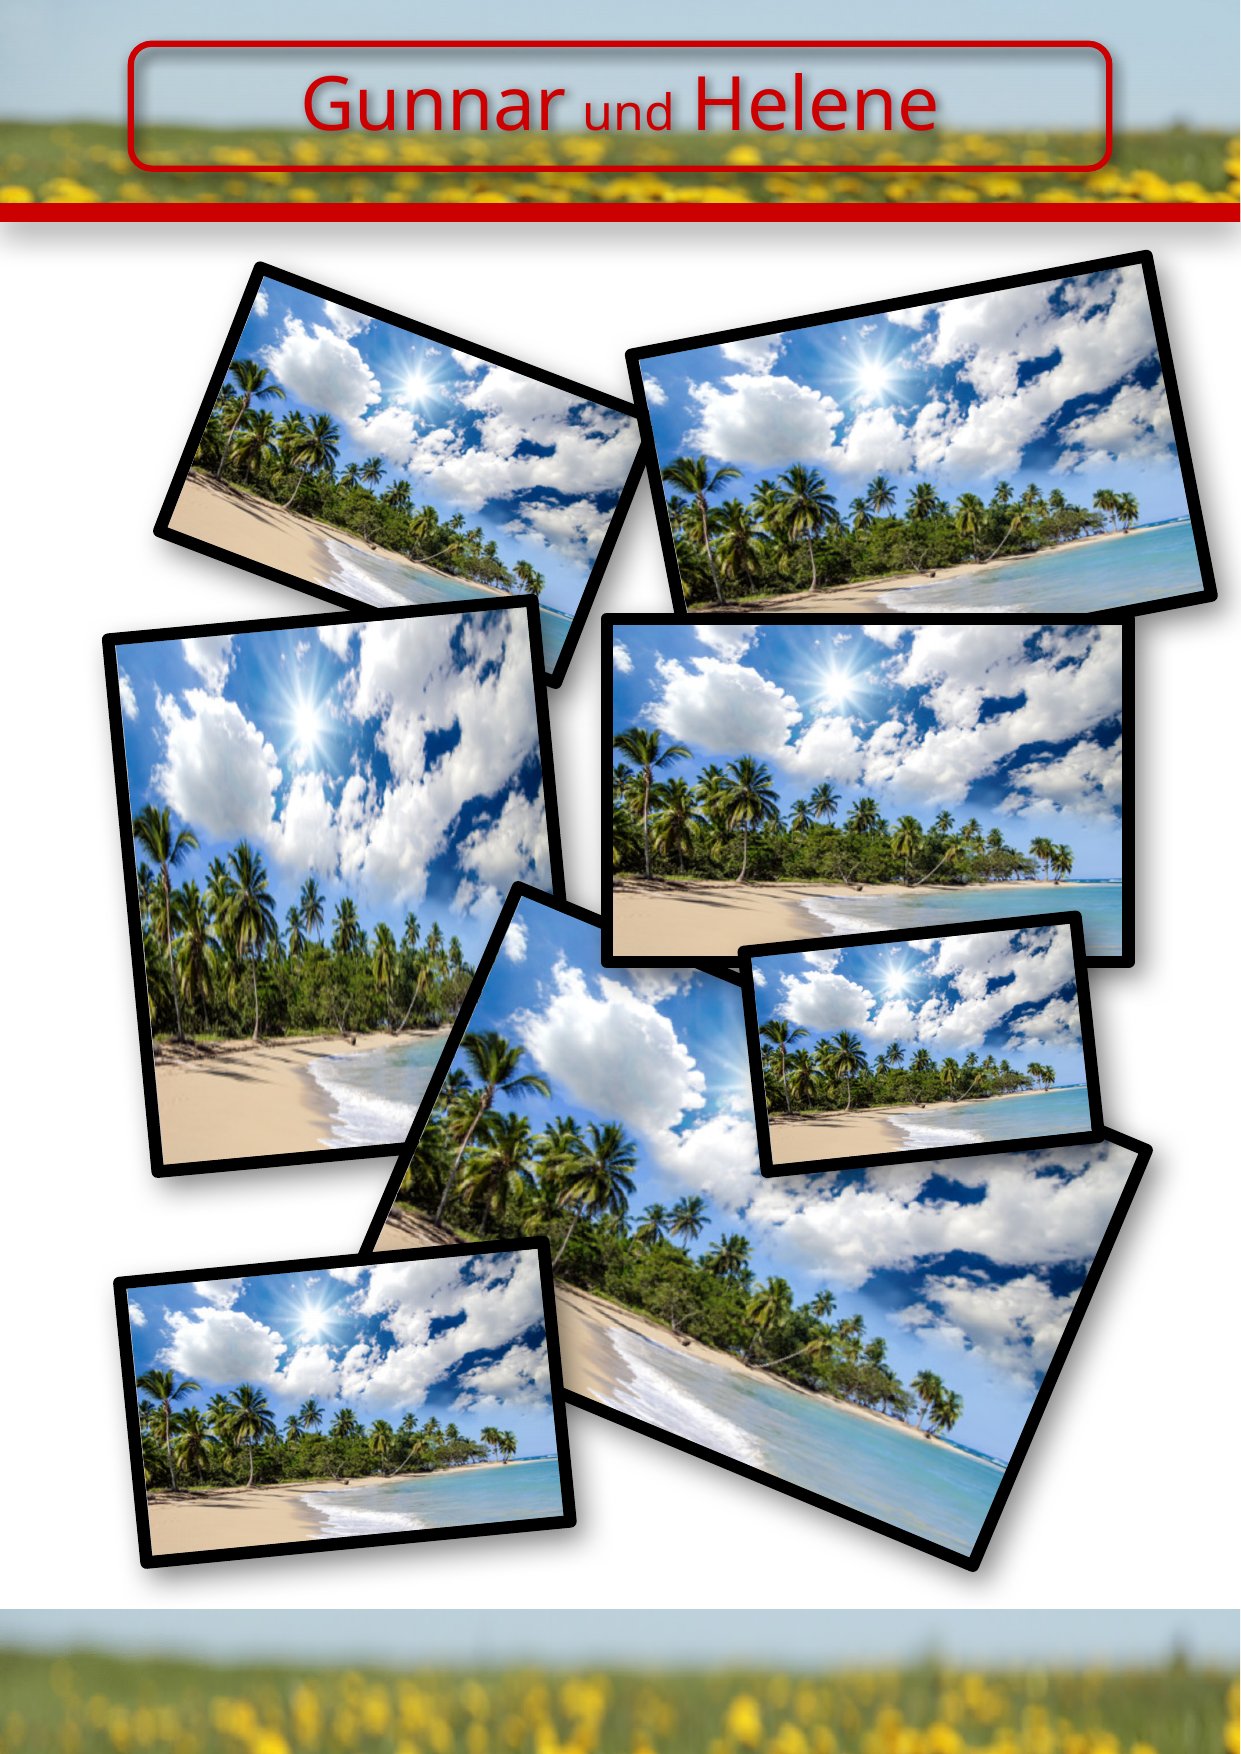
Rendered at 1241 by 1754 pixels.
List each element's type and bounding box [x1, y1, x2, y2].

picture [0, 0, 1241, 212]
picture [0, 1609, 1241, 1754]
picture [116, 264, 1203, 1556]
